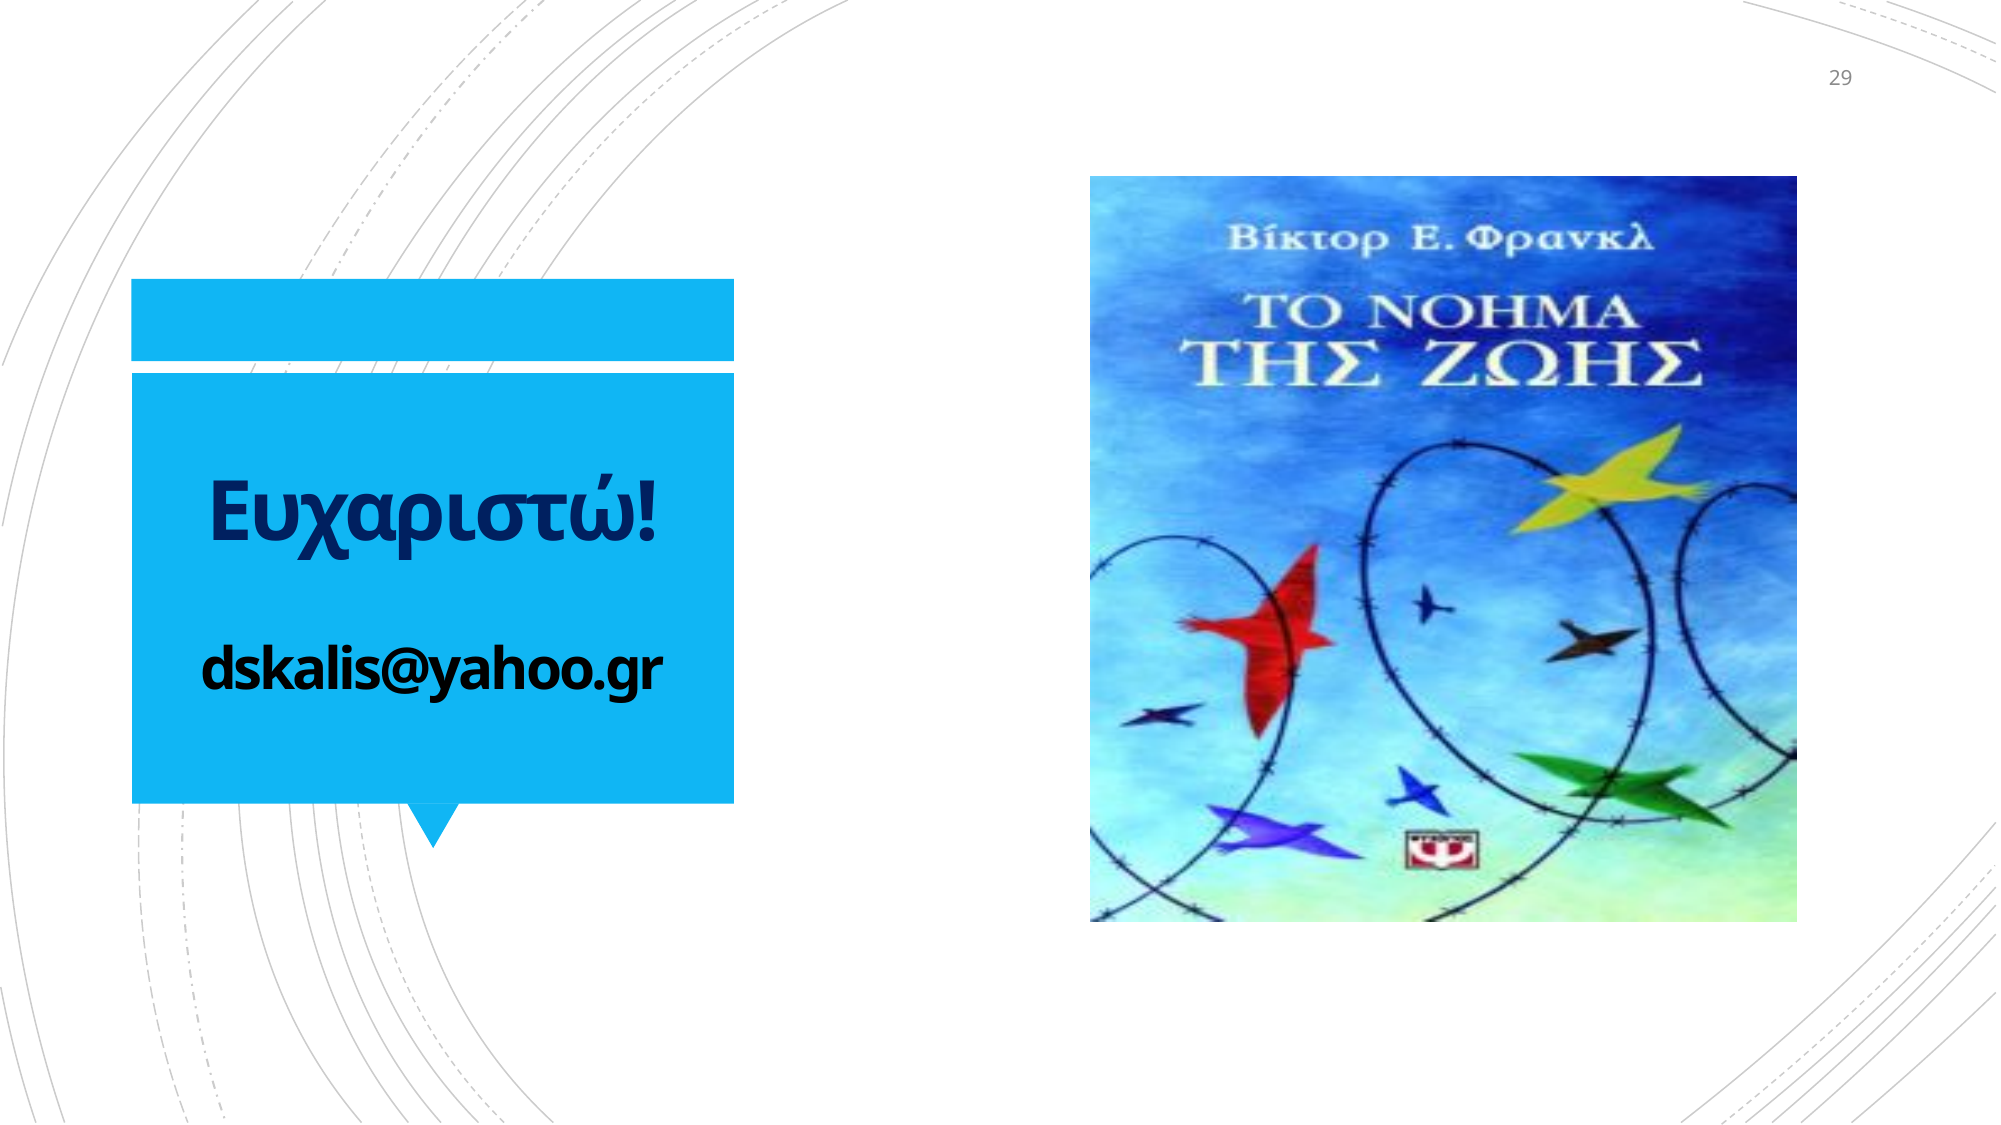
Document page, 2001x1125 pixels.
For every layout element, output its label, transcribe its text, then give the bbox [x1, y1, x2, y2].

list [1090, 176, 1798, 923]
title Ευχαριστώ! dskalis@yahoo.gr [145, 385, 720, 789]
slide_number 29 [1717, 52, 1868, 105]
